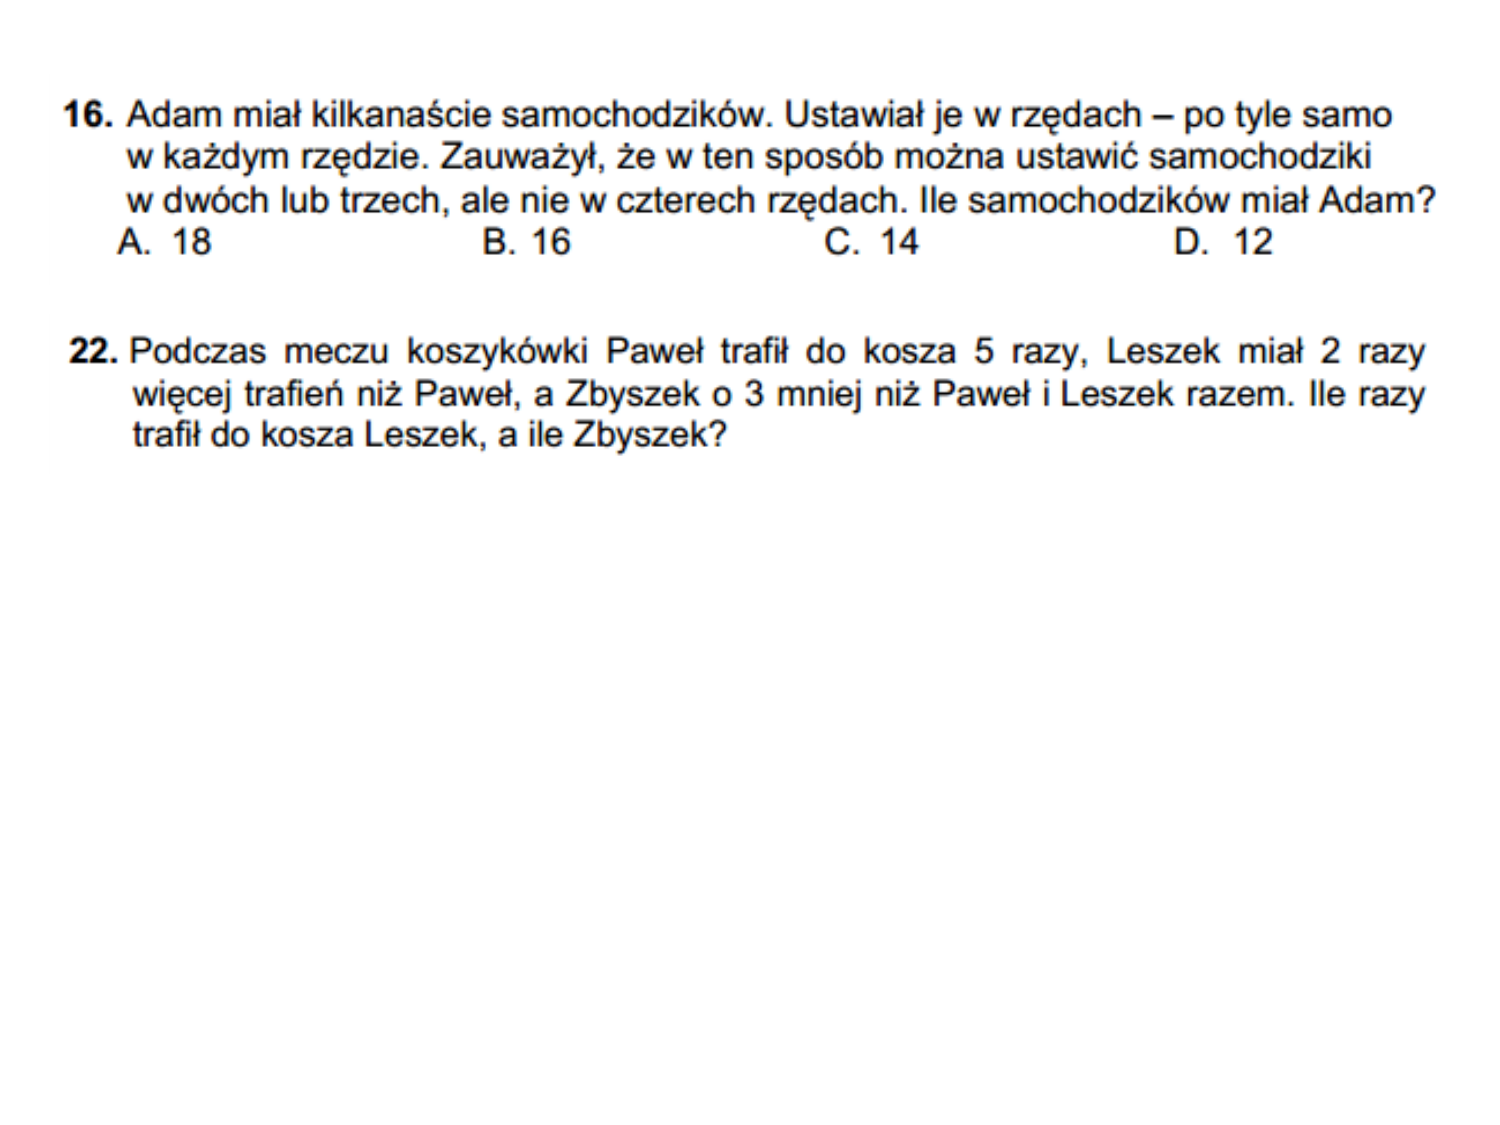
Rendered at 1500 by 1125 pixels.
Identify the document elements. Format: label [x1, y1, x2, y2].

picture [48, 314, 1463, 475]
picture [48, 74, 1459, 286]
